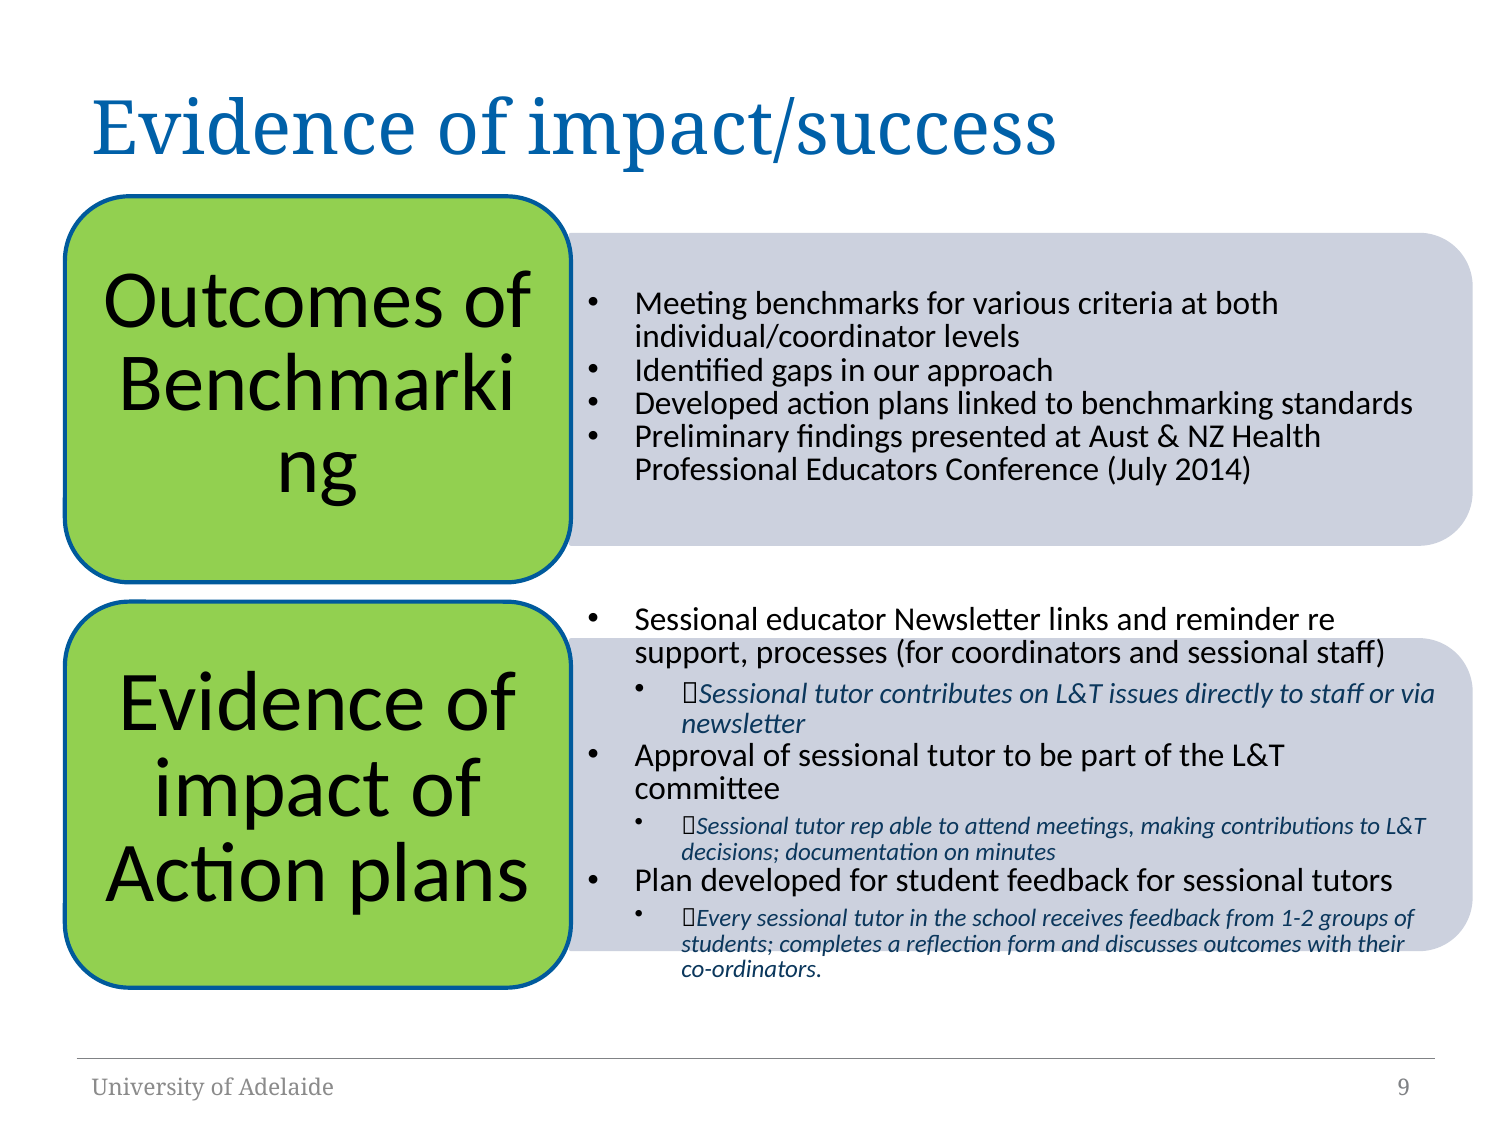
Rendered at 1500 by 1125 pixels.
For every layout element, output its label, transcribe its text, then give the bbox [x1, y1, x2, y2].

footer University of Adelaide [76, 1057, 552, 1118]
title Evidence of impact/success [76, 54, 1427, 194]
slide_number 9 [1074, 1057, 1425, 1118]
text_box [64, 196, 1471, 988]
